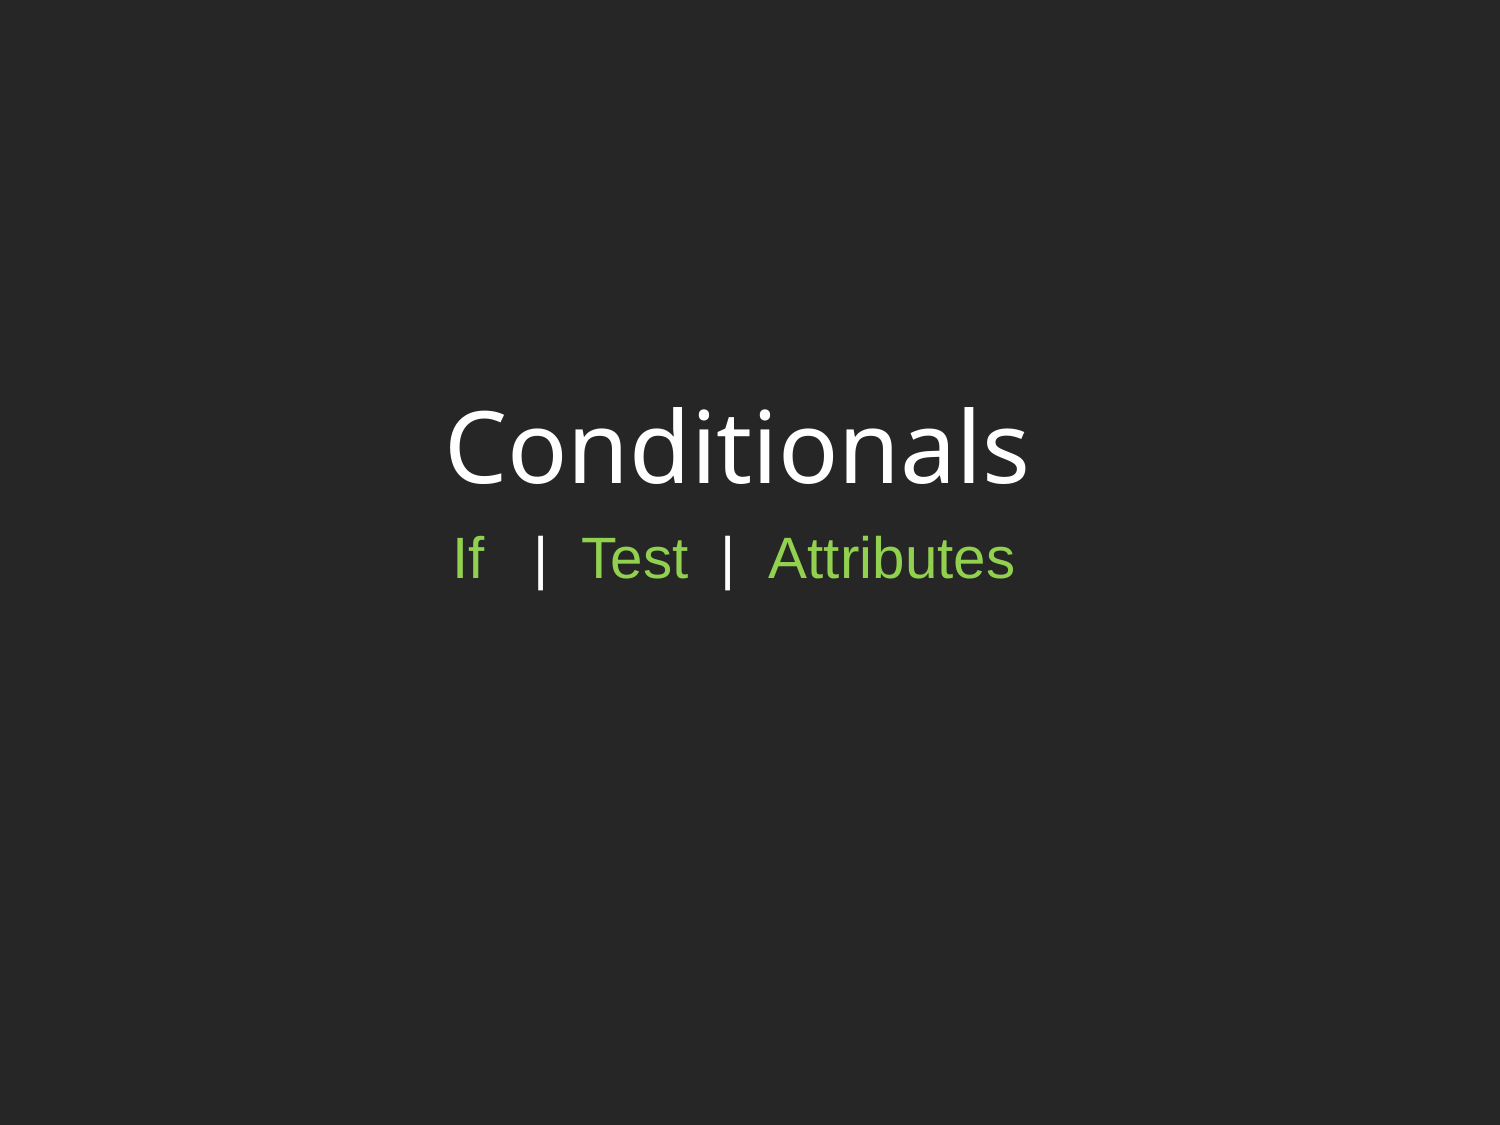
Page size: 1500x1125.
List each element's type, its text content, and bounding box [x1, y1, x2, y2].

title Conditionals [62, 349, 1413, 538]
text_box If | Test | Attributes [439, 512, 1029, 598]
